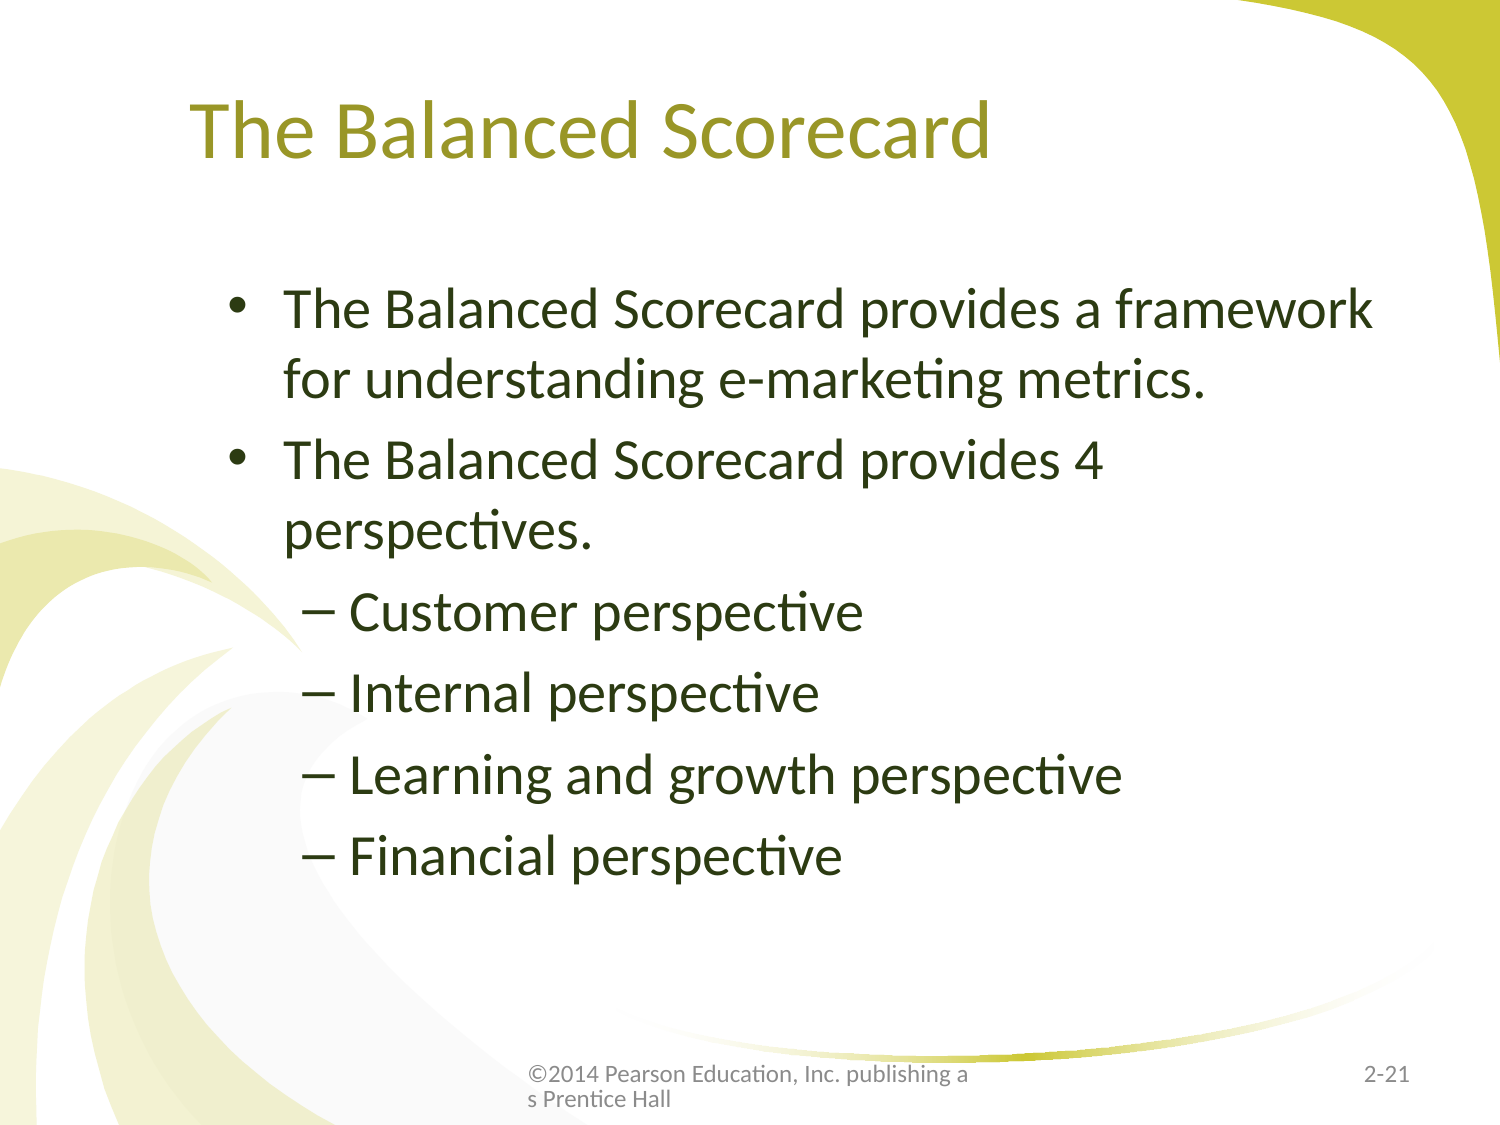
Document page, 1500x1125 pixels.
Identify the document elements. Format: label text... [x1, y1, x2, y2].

title The Balanced Scorecard [174, 37, 1438, 213]
list The Balanced Scorecard provides a framework for understanding e-marketing metrics. The Balanced Scorecard provides 4 perspectives. Customer perspective Internal perspective Learning and growth perspective Financial perspective [212, 262, 1438, 963]
slide_number 2-21 [1074, 1042, 1425, 1103]
footer ©2014 Pearson Education, Inc. publishing as Prentice Hall [512, 1042, 988, 1103]
